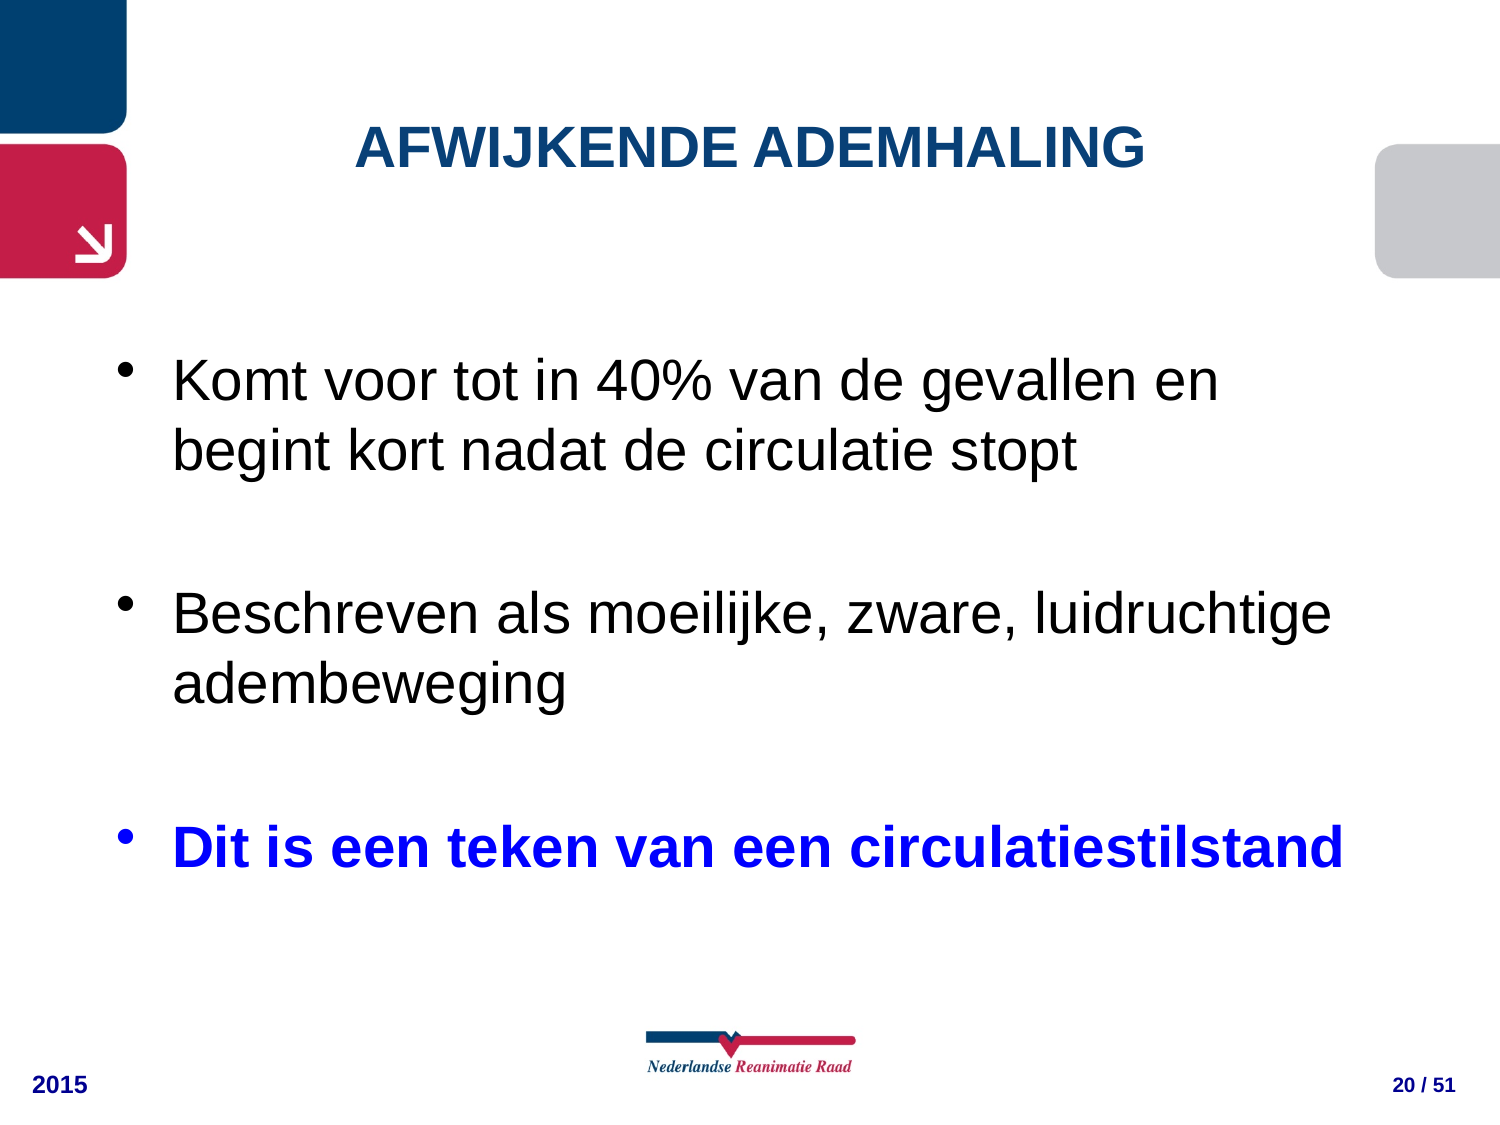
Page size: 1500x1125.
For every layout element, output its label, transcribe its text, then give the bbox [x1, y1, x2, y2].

text_box AFWIJKENDE ADEMHALING [33, 101, 1468, 177]
list Komt voor tot in 40% van de gevallen en begint kort nadat de circulatie stopt Beschreven als moeilijke, zware, luidruchtige adembeweging Dit is een teken van een circulatiestilstand [101, 334, 1401, 975]
picture [0, 0, 1500, 1125]
